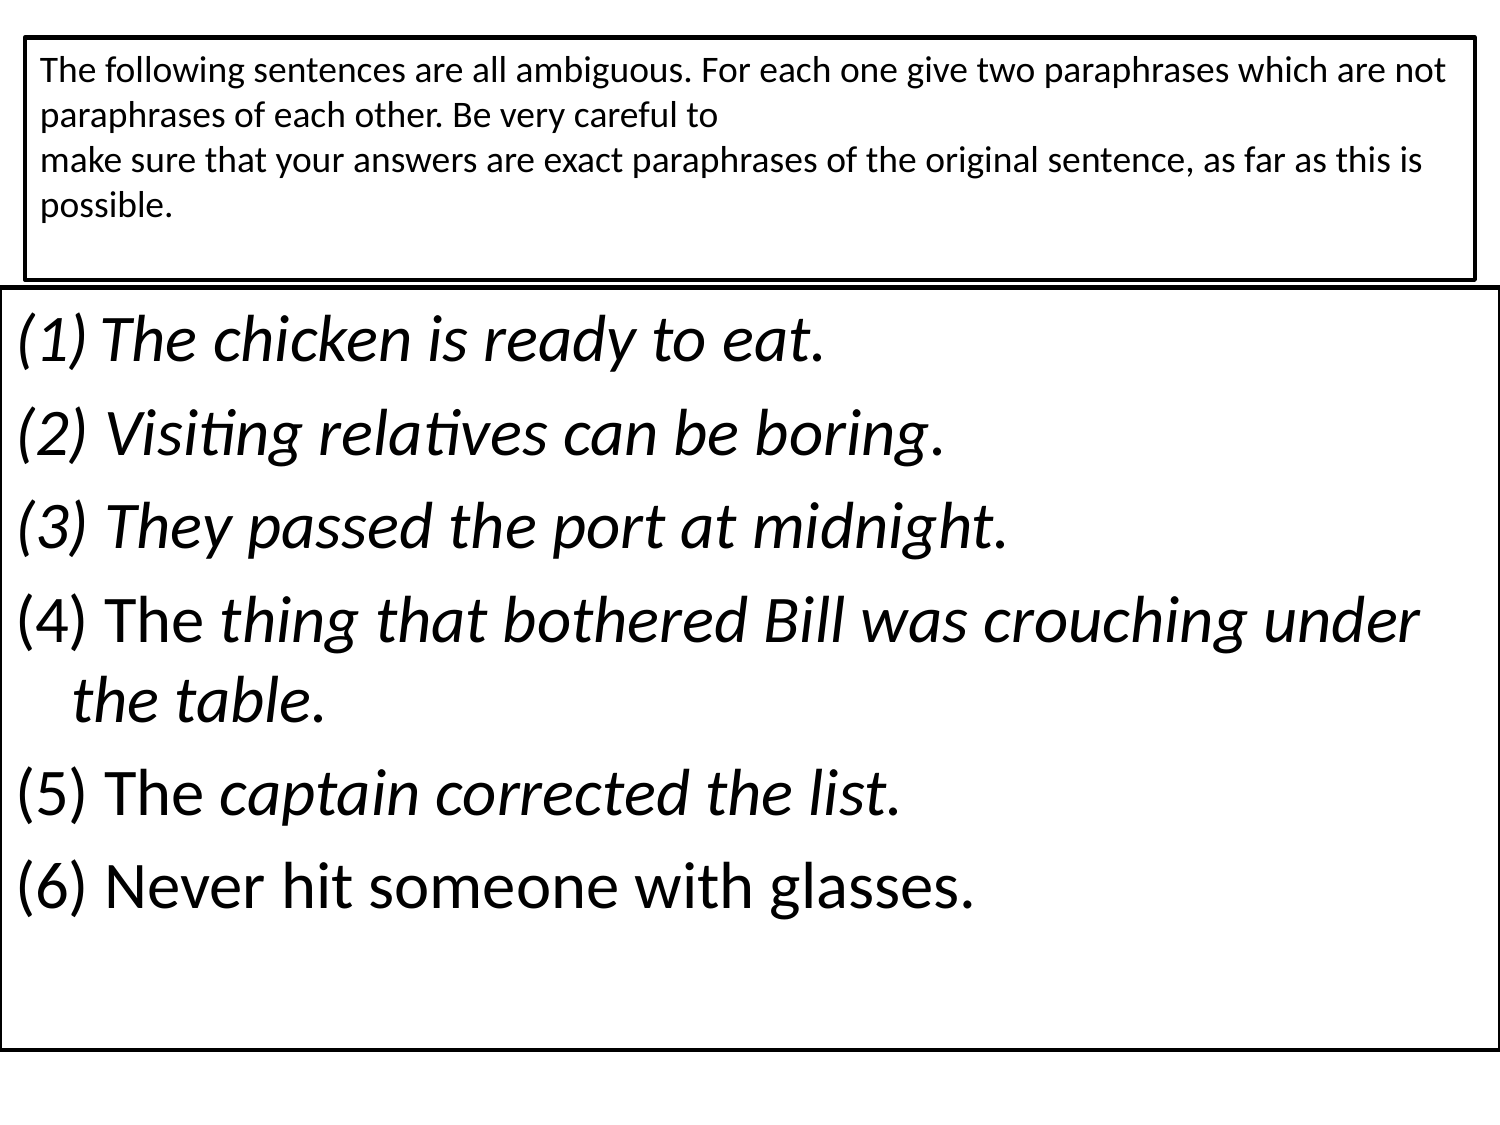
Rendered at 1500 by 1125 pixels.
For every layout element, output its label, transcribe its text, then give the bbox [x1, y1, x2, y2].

list The chicken is ready to eat. (2) Visiting relatives can be boring. (3) They passed the port at midnight. (4) The thing that bothered Bill was crouching under the table. (5) The captain corrected the list. (6) Never hit someone with glasses. [0, 285, 1500, 1052]
title The following sentences are all ambiguous. For each one give two paraphrases which are not paraphrases of each other. Be very careful to make sure that your answers are exact paraphrases of the original sentence, as far as this is possible. [23, 35, 1477, 282]
